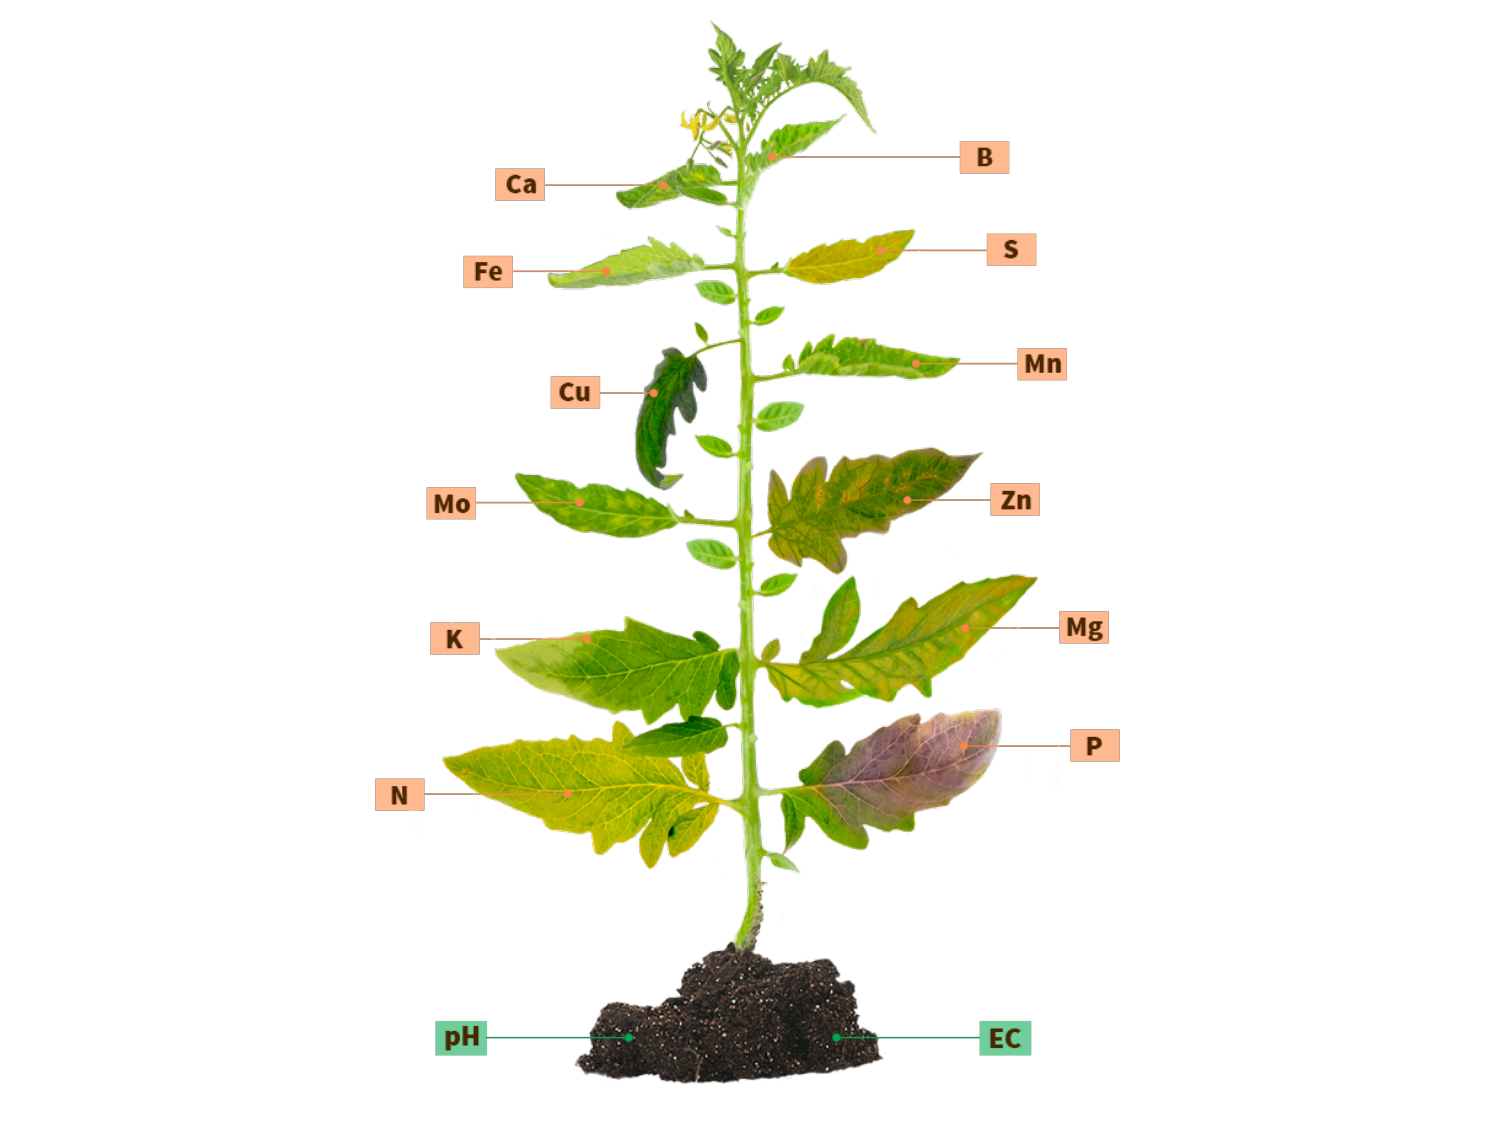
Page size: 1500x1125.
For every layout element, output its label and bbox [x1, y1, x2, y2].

picture [362, 0, 1138, 1106]
